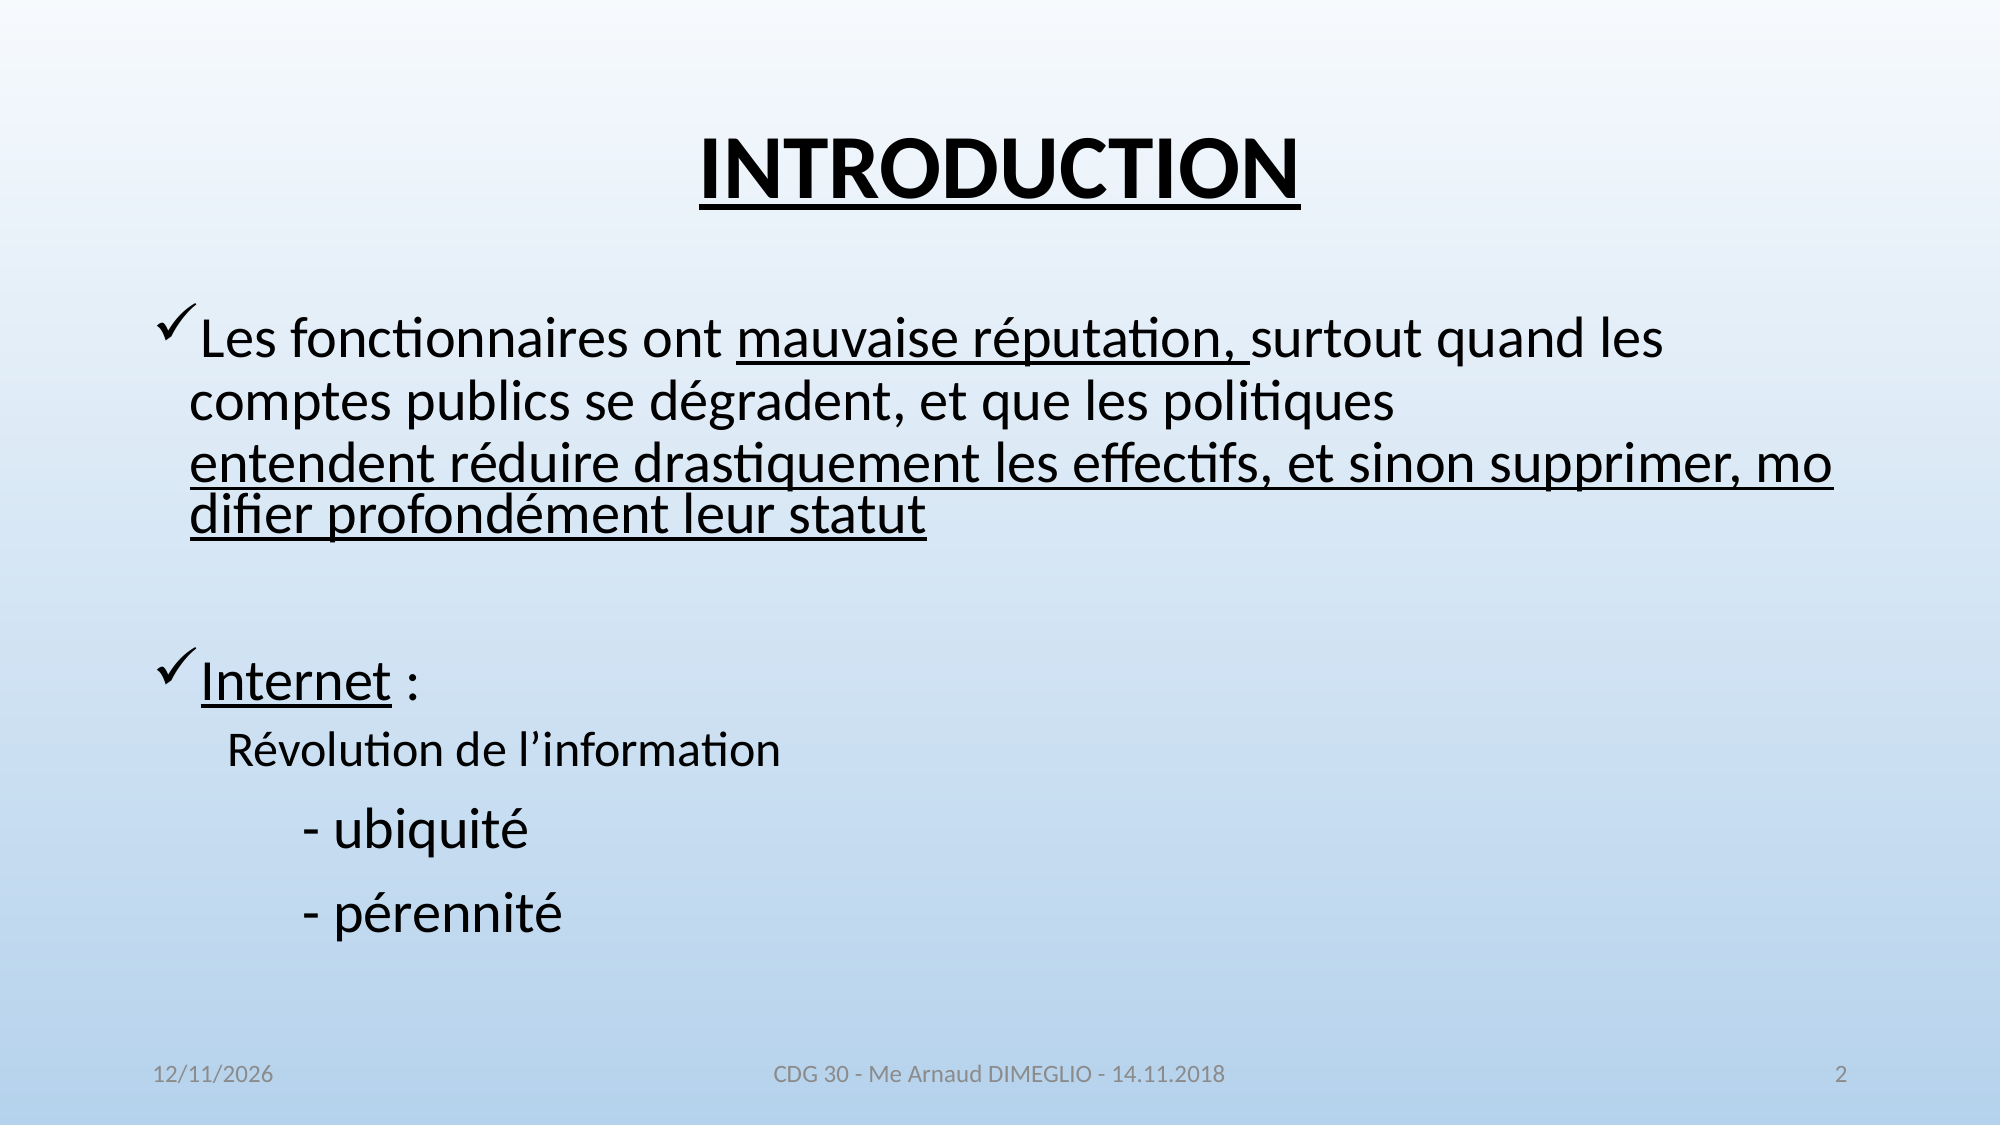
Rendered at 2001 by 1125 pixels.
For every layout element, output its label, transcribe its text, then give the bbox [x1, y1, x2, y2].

list Les fonctionnaires ont mauvaise réputation, surtout quand les comptes publics se dégradent, et que les politiques entendent réduire drastiquement les effectifs, et sinon supprimer, modifier profondément leur statut Internet : Révolution de l’information - ubiquité - pérennité [137, 299, 1863, 1014]
title INTRODUCTION [137, 59, 1863, 278]
slide_number 2 [1412, 1042, 1863, 1103]
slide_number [137, 1042, 588, 1103]
footer CDG 30 - Me Arnaud DIMEGLIO - 14.11.2018 [662, 1042, 1338, 1103]
